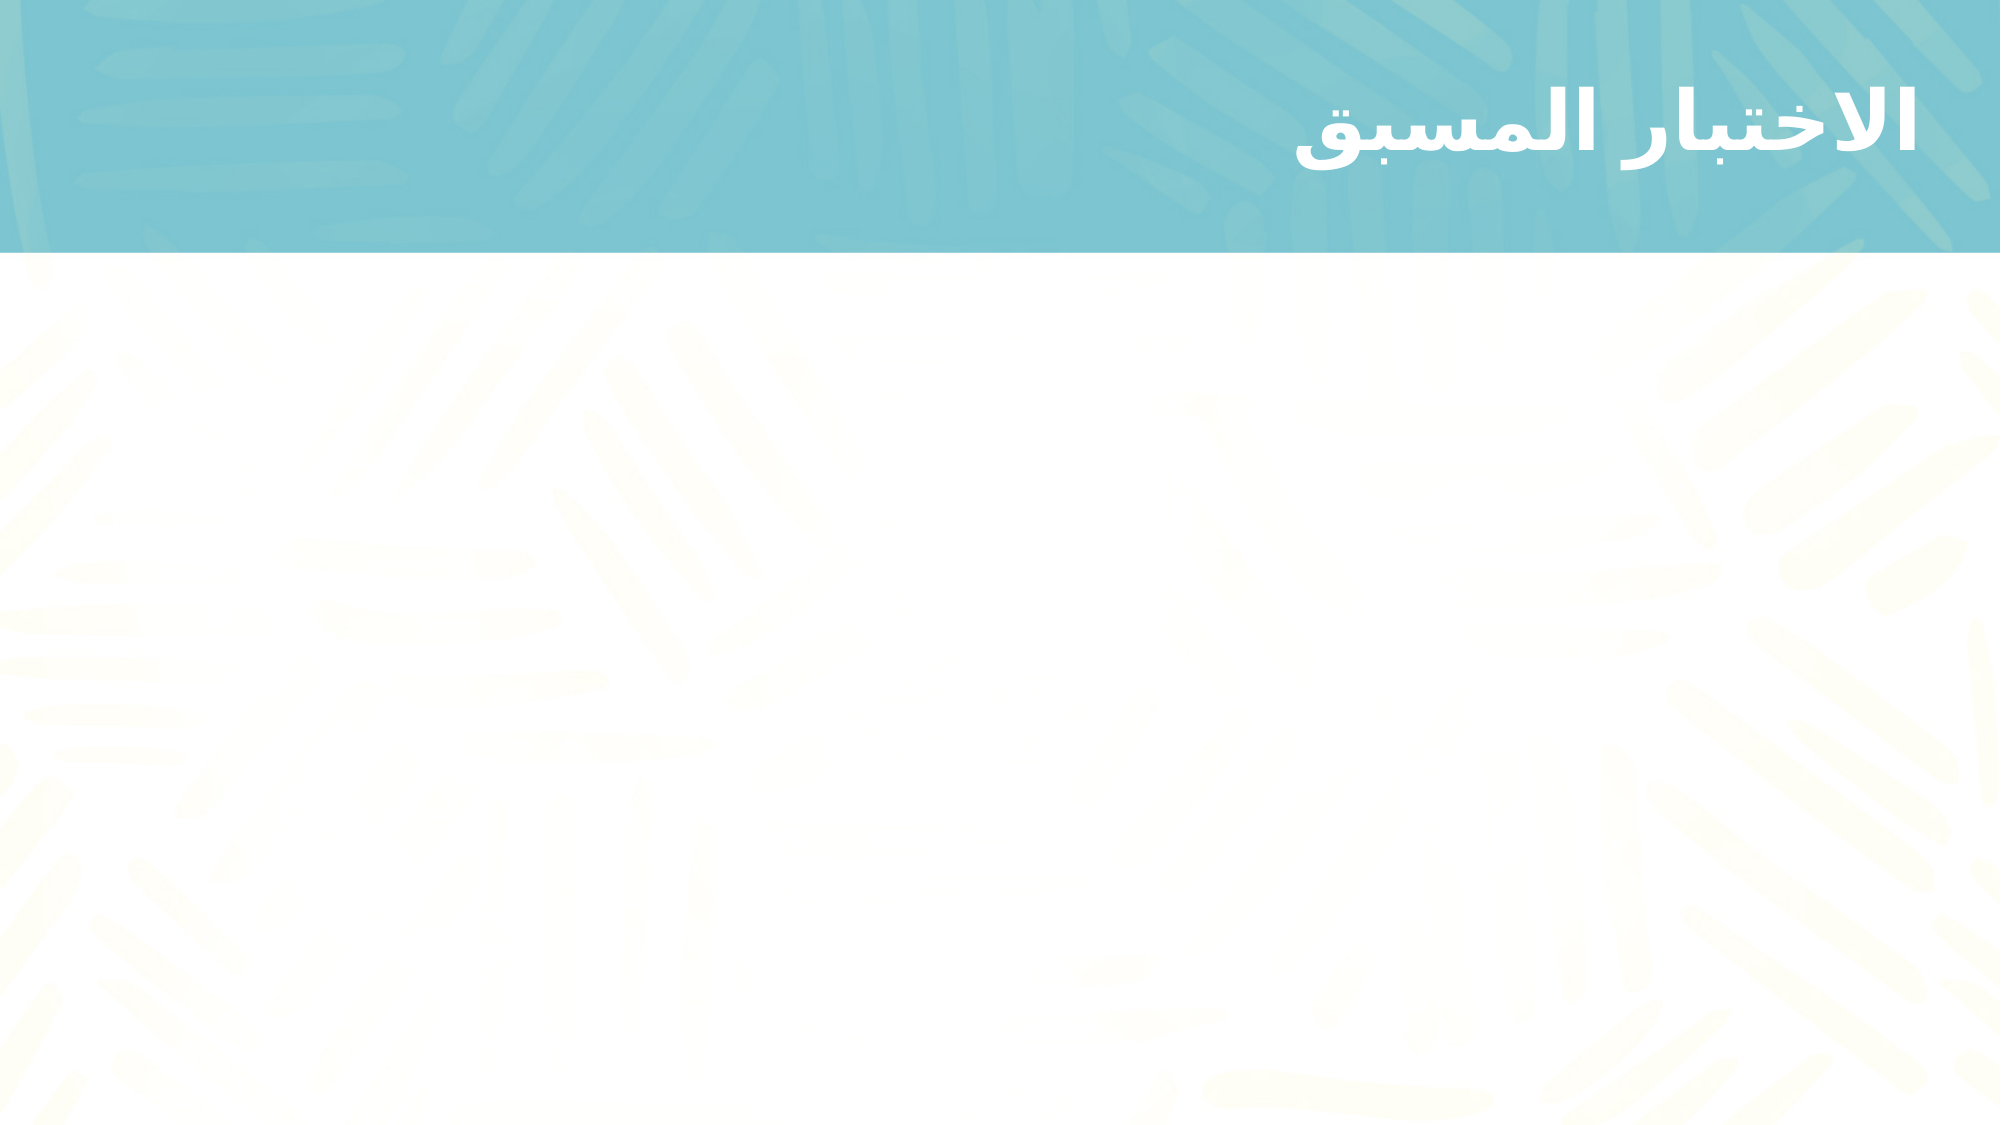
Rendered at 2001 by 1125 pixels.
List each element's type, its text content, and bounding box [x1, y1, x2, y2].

title الاختبار المسبق [61, 33, 1938, 220]
picture [0, 0, 2000, 1125]
